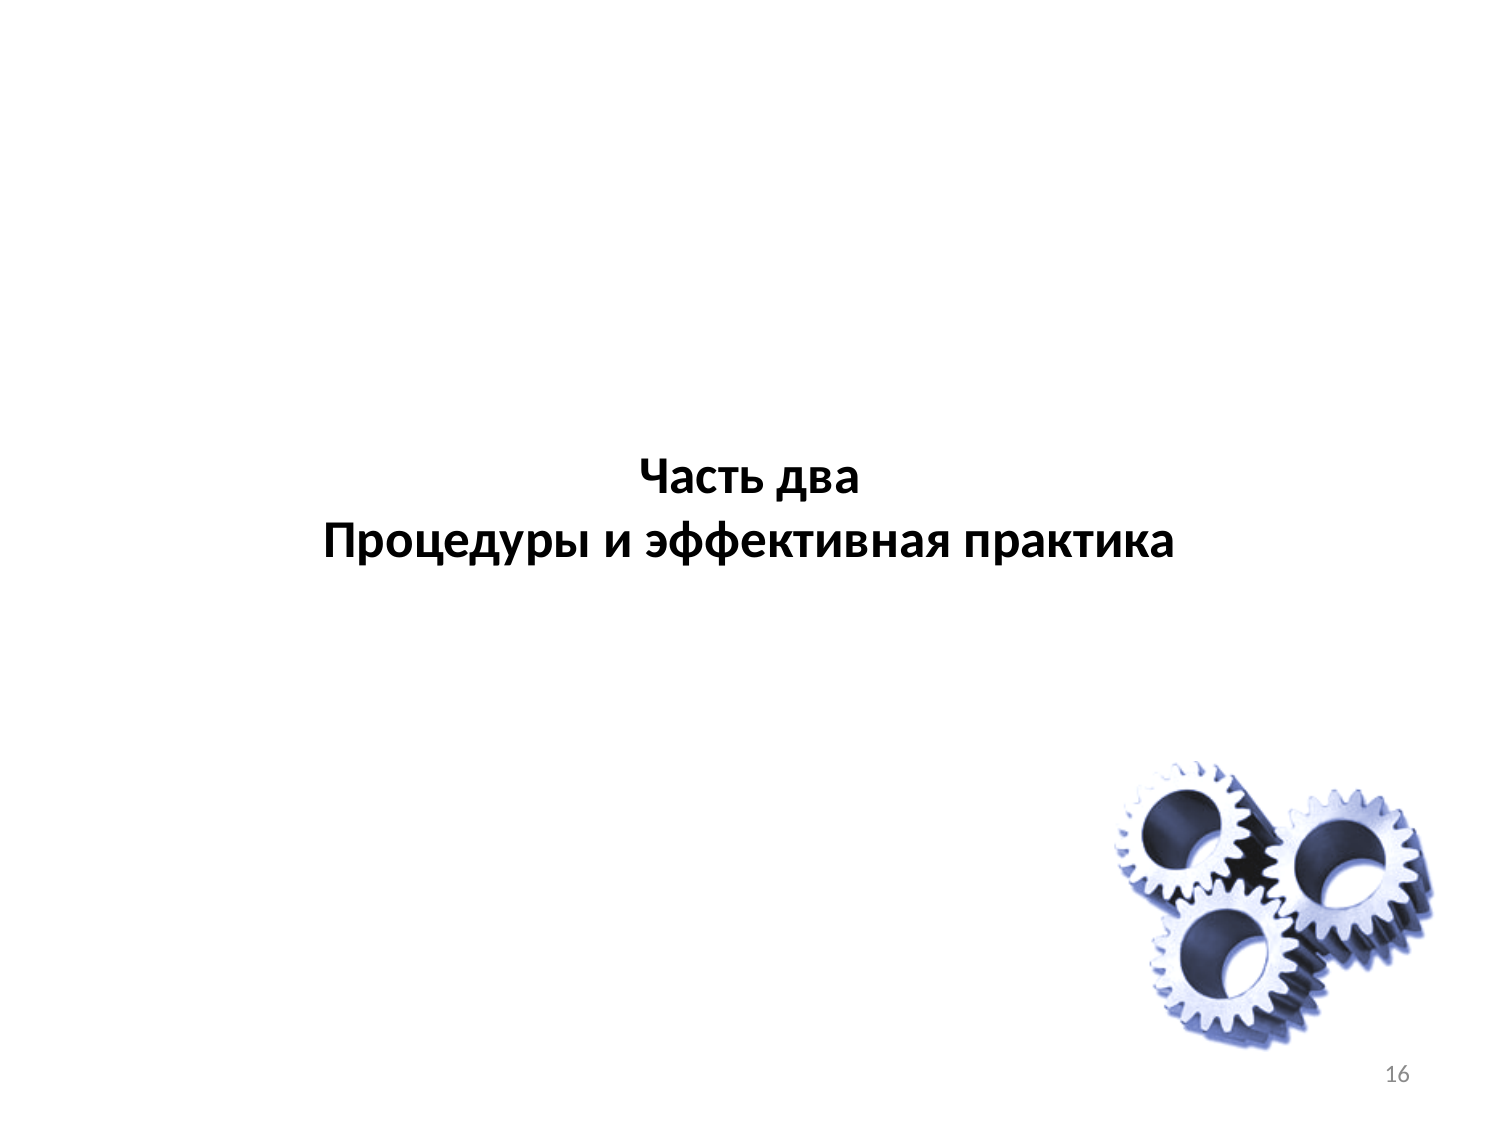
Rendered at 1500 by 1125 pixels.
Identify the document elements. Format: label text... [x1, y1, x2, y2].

title Часть два Процедуры и эффективная практика [74, 432, 1426, 641]
slide_number 16 [1074, 1042, 1425, 1103]
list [1112, 761, 1436, 1052]
